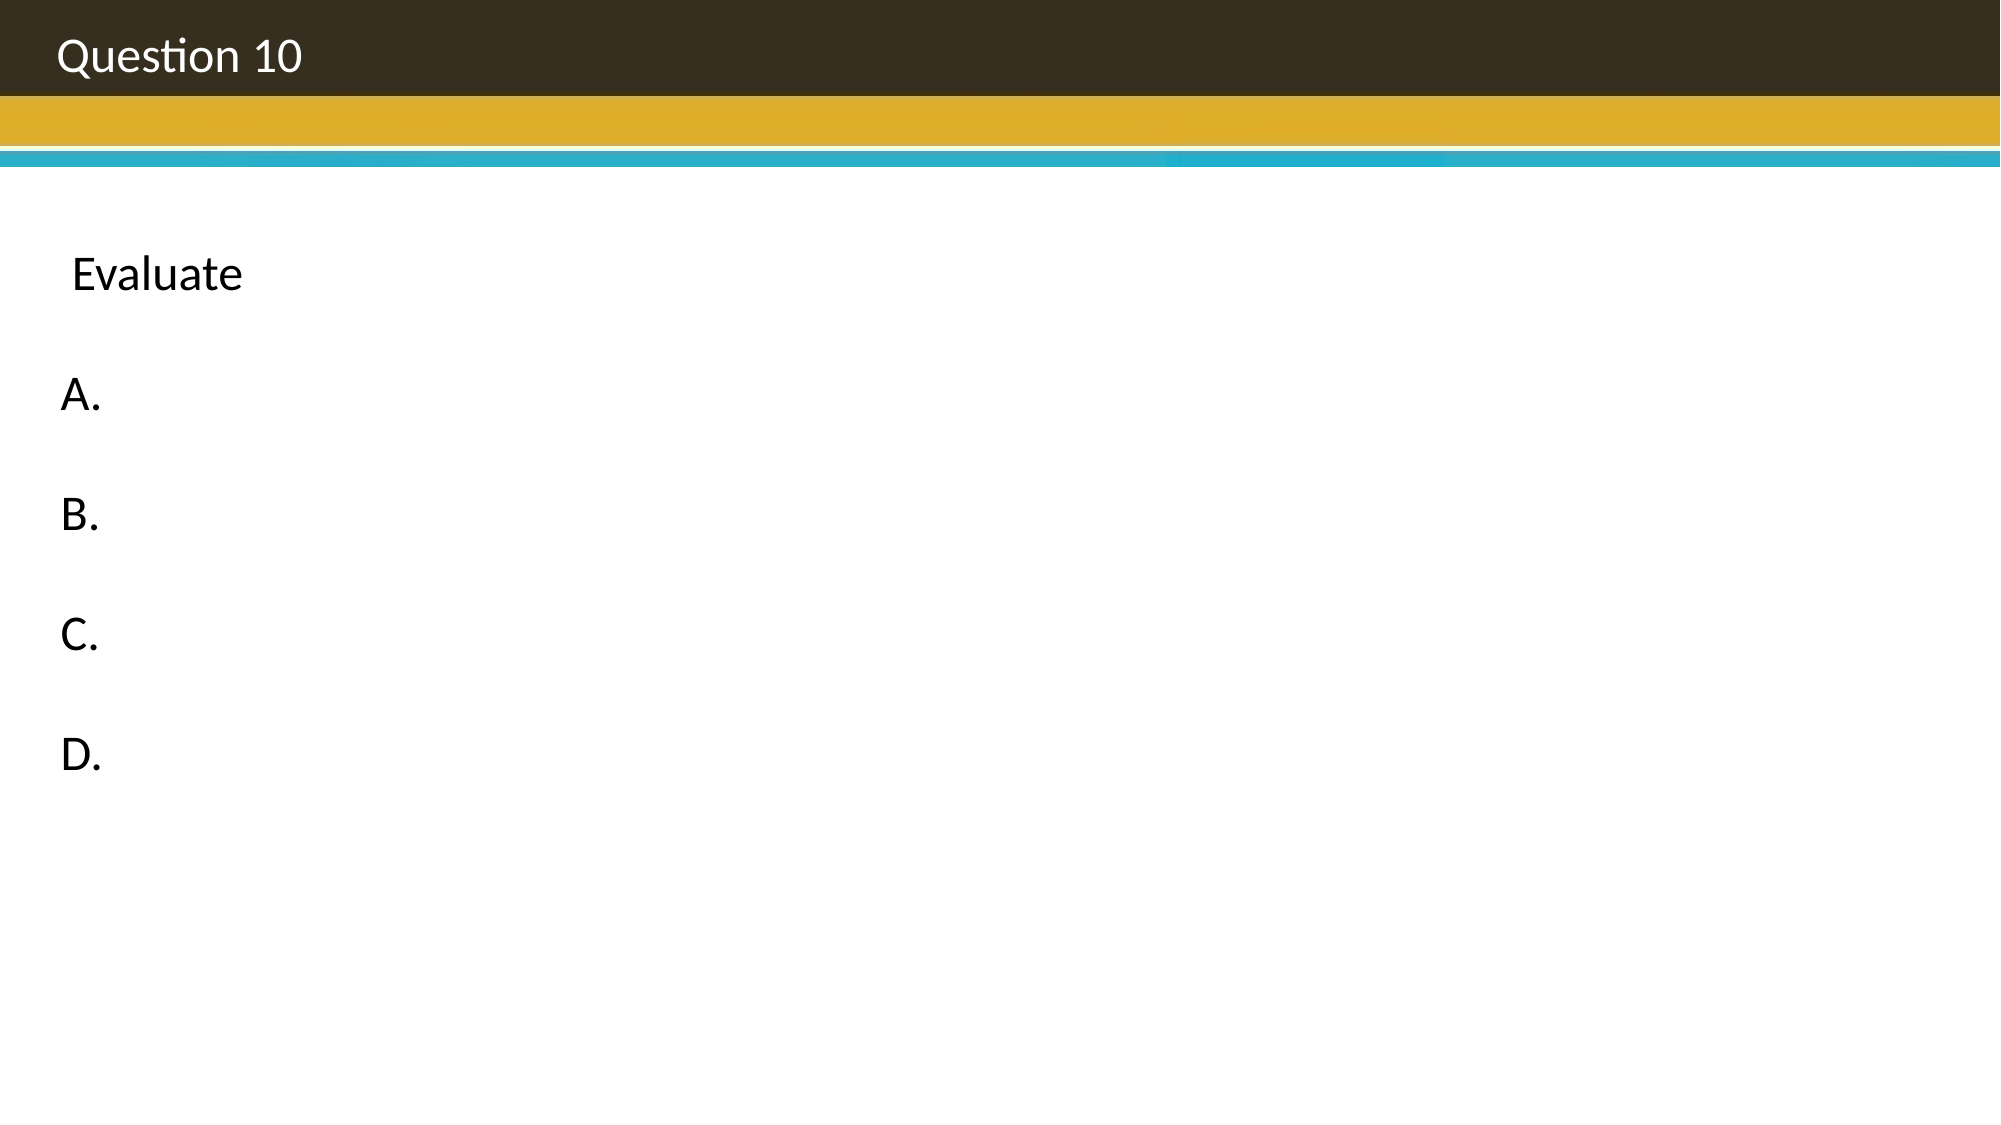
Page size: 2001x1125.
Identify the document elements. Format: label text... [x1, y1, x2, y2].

text_box Question 10 [41, 14, 318, 90]
picture [0, 0, 2000, 167]
